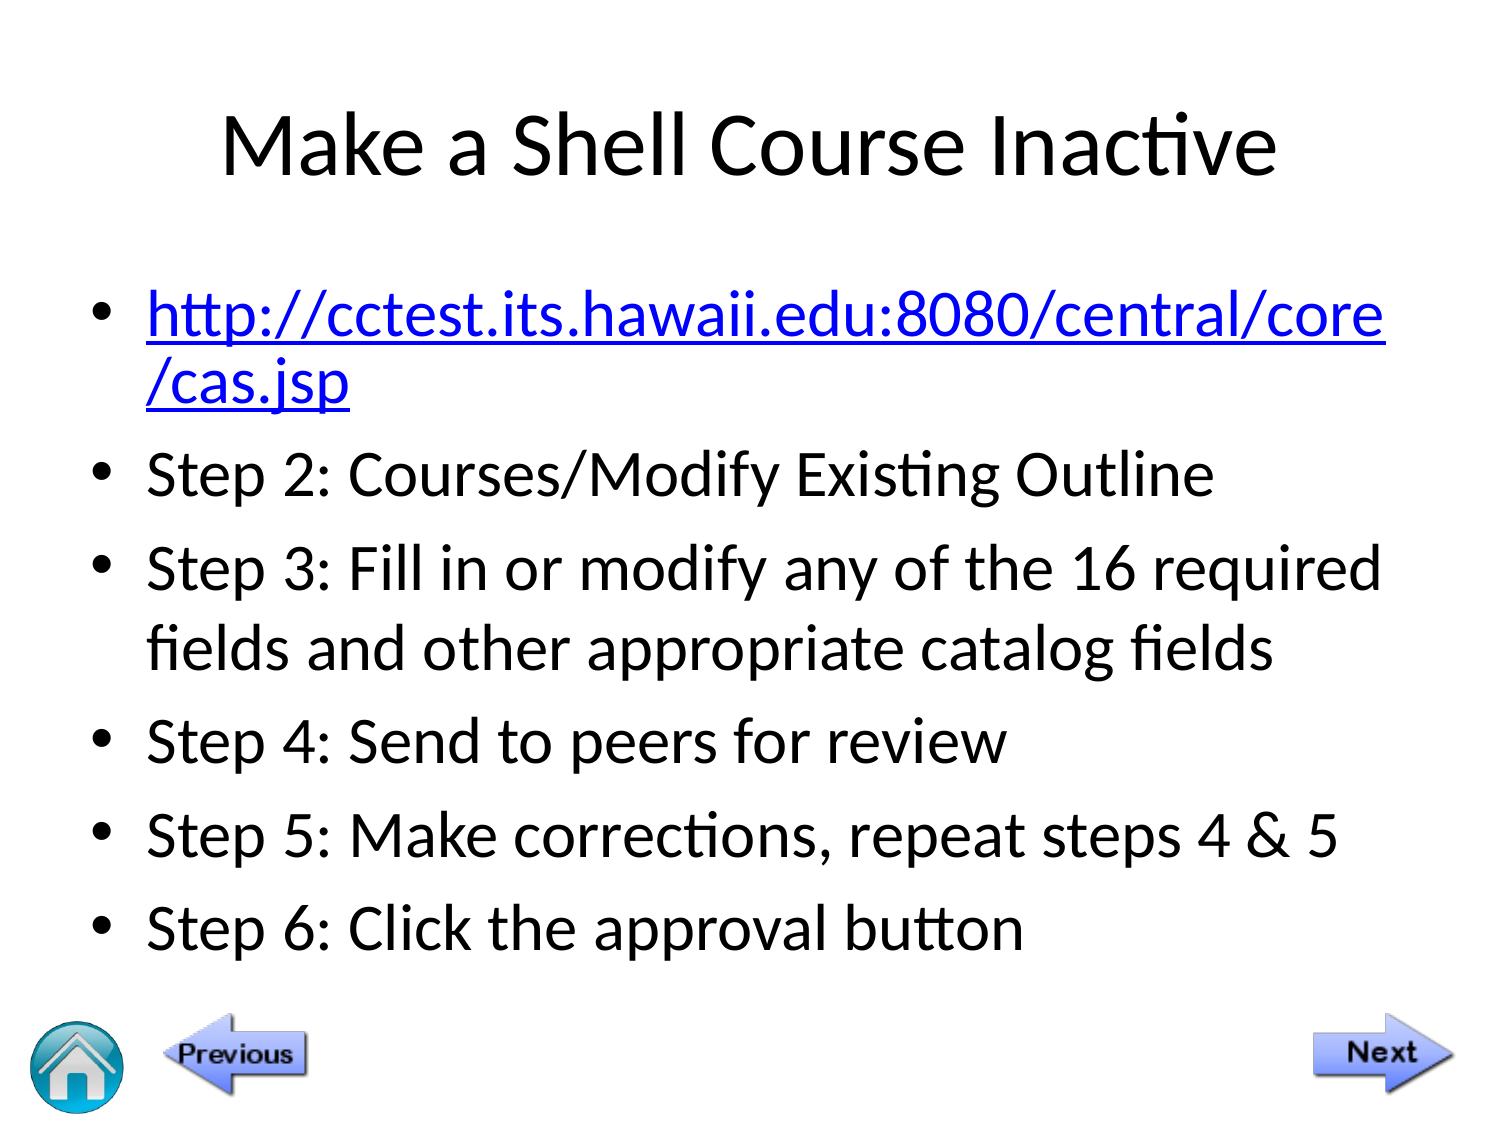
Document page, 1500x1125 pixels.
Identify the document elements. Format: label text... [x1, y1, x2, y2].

title Make a Shell Course Inactive [75, 45, 1425, 233]
picture [162, 1012, 313, 1102]
list http://cctest.its.hawaii.edu:8080/central/core/cas.jsp Step 2: Courses/Modify Existing Outline Step 3: Fill in or modify any of the 16 required fields and other appropriate catalog fields Step 4: Send to peers for review Step 5: Make corrections, repeat steps 4 & 5 Step 6: Click the approval button [75, 262, 1425, 1005]
picture [24, 1014, 129, 1118]
picture [1312, 1012, 1460, 1100]
